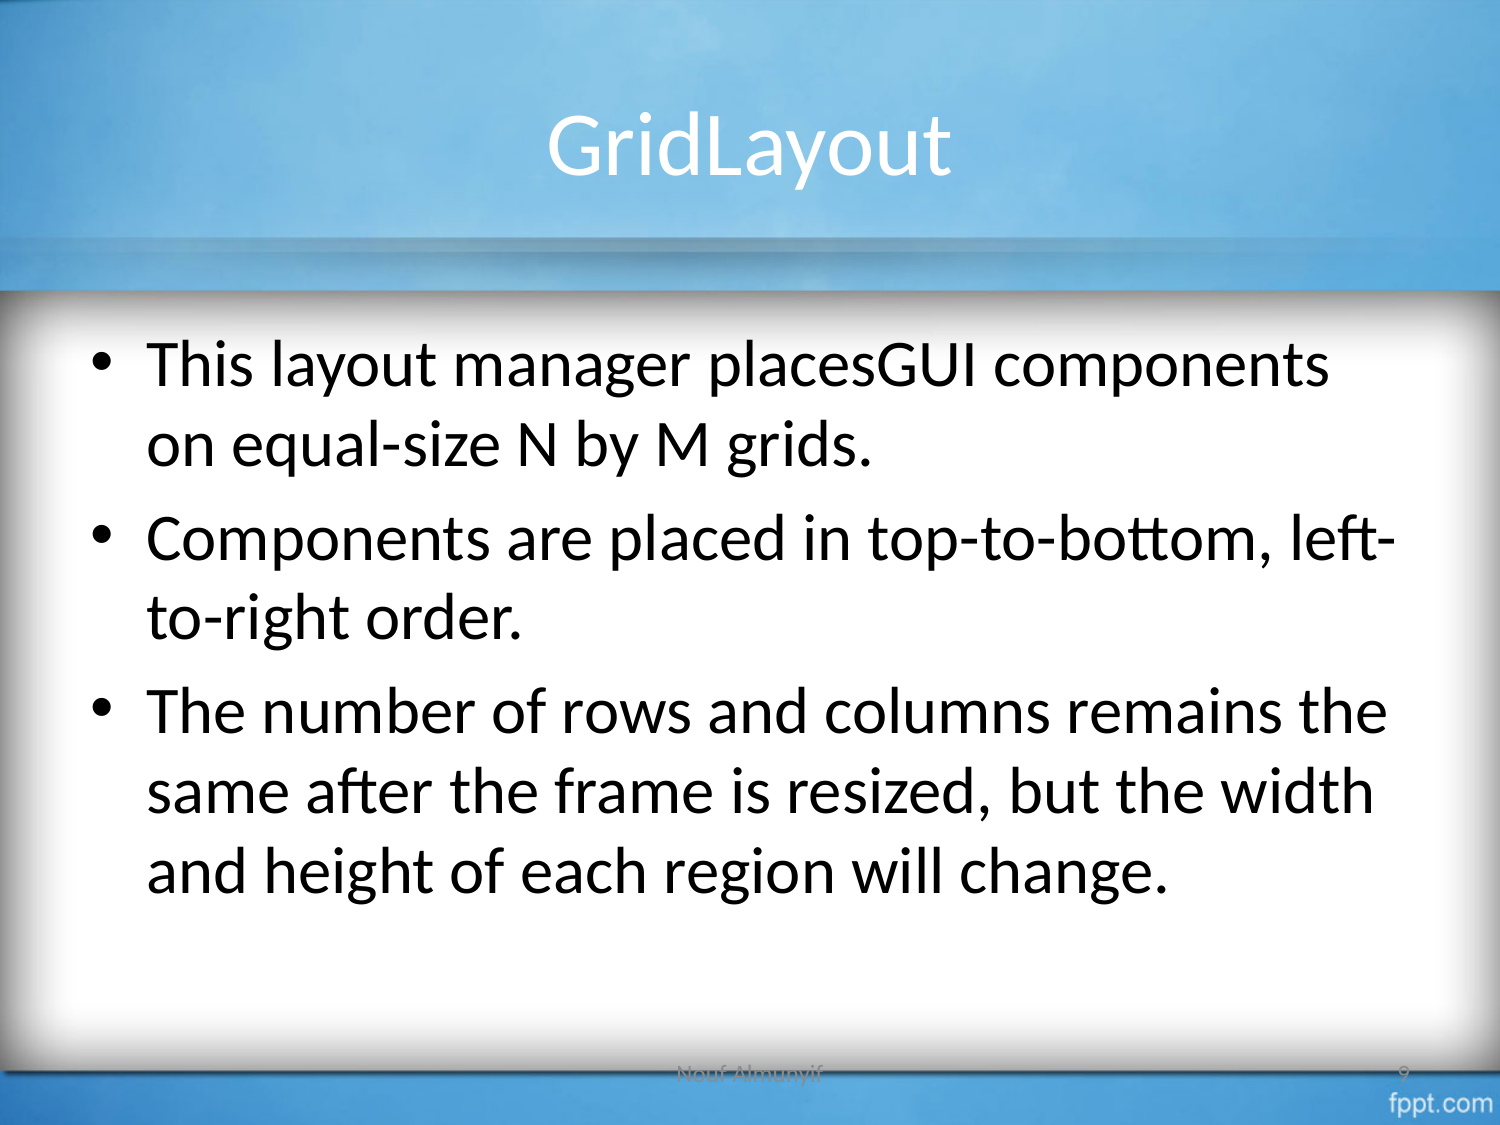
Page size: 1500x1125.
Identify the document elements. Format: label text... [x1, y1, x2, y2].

slide_number 9 [1074, 1042, 1425, 1103]
picture [0, 0, 1500, 1125]
list This layout manager placesGUI components on equal-size N by M grids. Components are placed in top-to-bottom, left-to-right order. The number of rows and columns remains the same after the frame is resized, but the width and height of each region will change. [75, 312, 1425, 1005]
footer Nouf Almunyif [512, 1042, 988, 1103]
title GridLayout [75, 45, 1425, 233]
